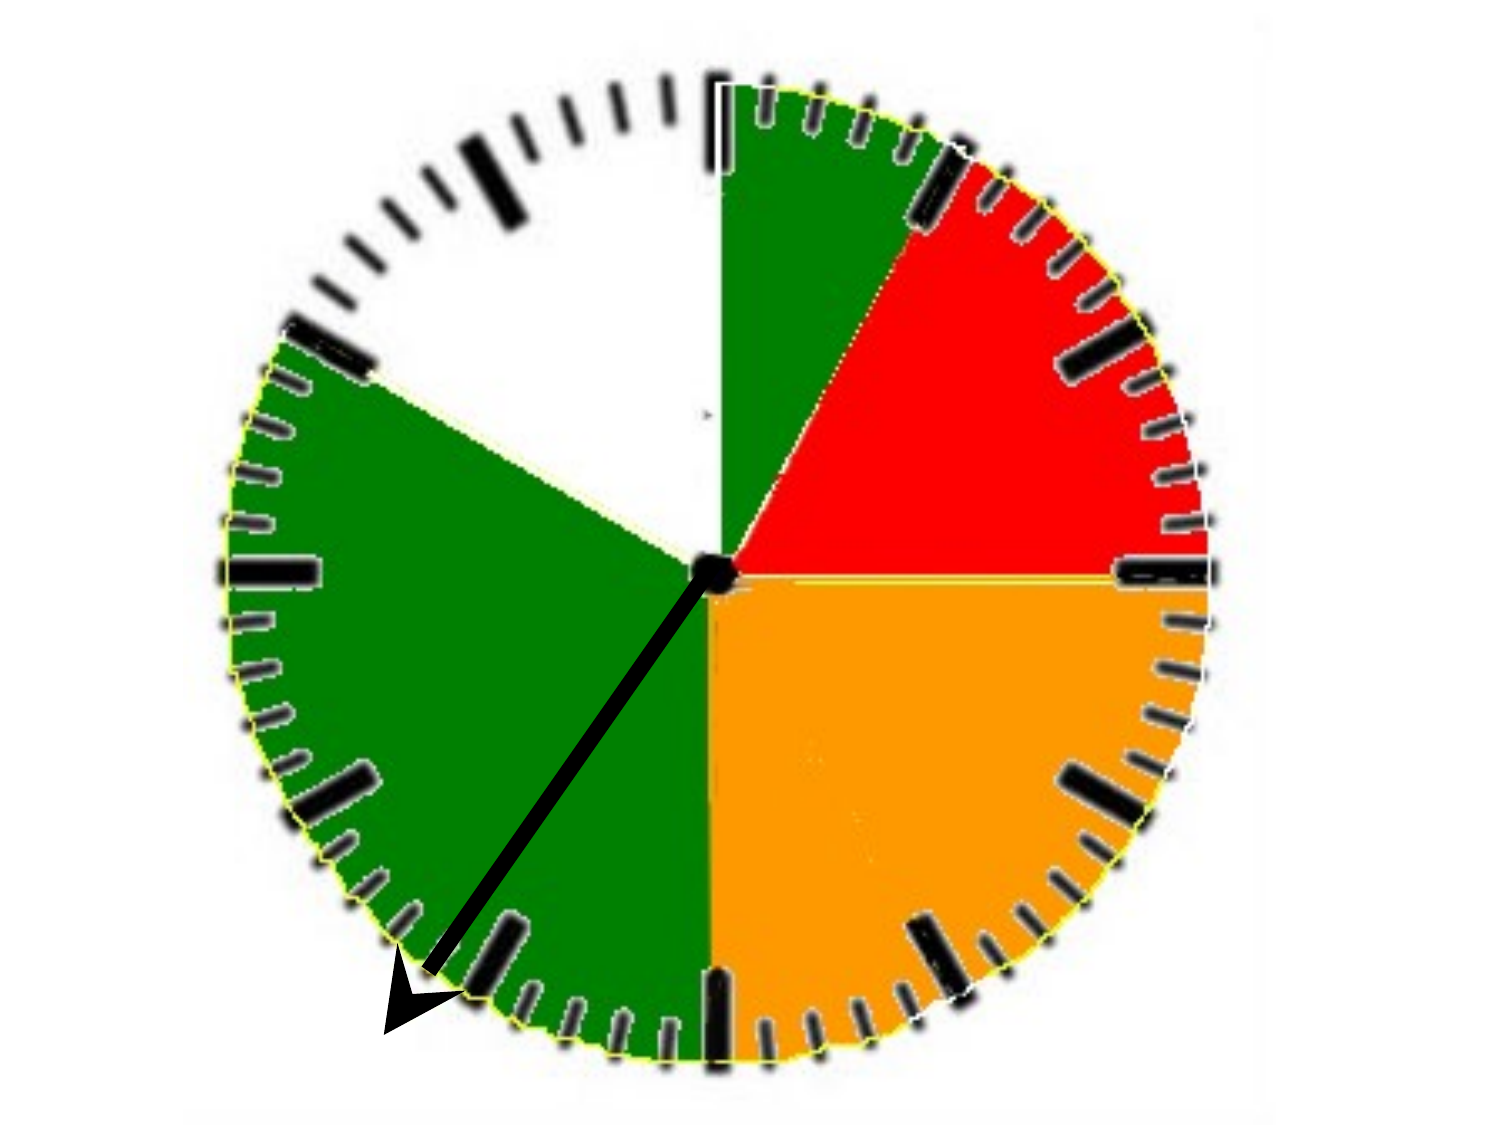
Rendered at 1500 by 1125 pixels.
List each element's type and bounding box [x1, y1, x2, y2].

text_box [312, 633, 786, 965]
picture [182, 5, 1306, 1125]
